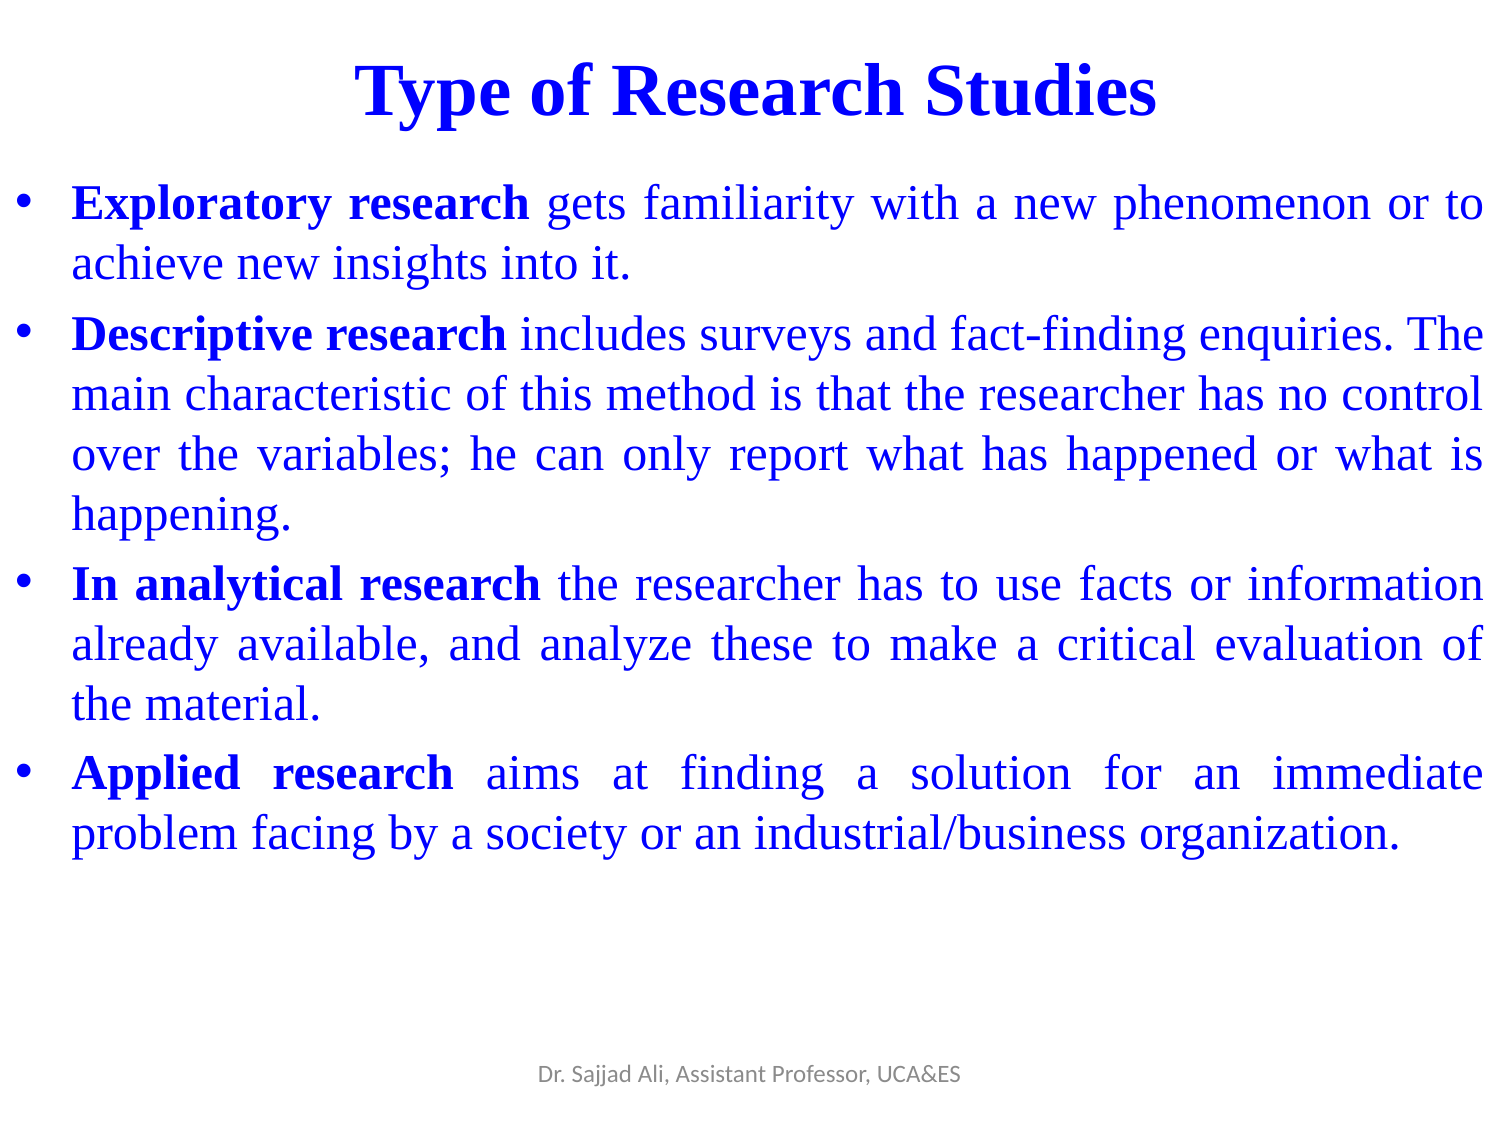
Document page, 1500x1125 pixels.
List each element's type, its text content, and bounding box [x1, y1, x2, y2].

list Exploratory research gets familiarity with a new phenomenon or to achieve new insights into it. Descriptive research includes surveys and fact-finding enquiries. The main characteristic of this method is that the researcher has no control over the variables; he can only report what has happened or what is happening. In analytical research the researcher has to use facts or information already available, and analyze these to make a critical evaluation of the material. Applied research aims at finding a solution for an immediate problem facing by a society or an industrial/business organization. [0, 162, 1500, 875]
footer Dr. Sajjad Ali, Assistant Professor, UCA&ES [512, 1042, 988, 1103]
title Type of Research Studies [75, 20, 1438, 151]
